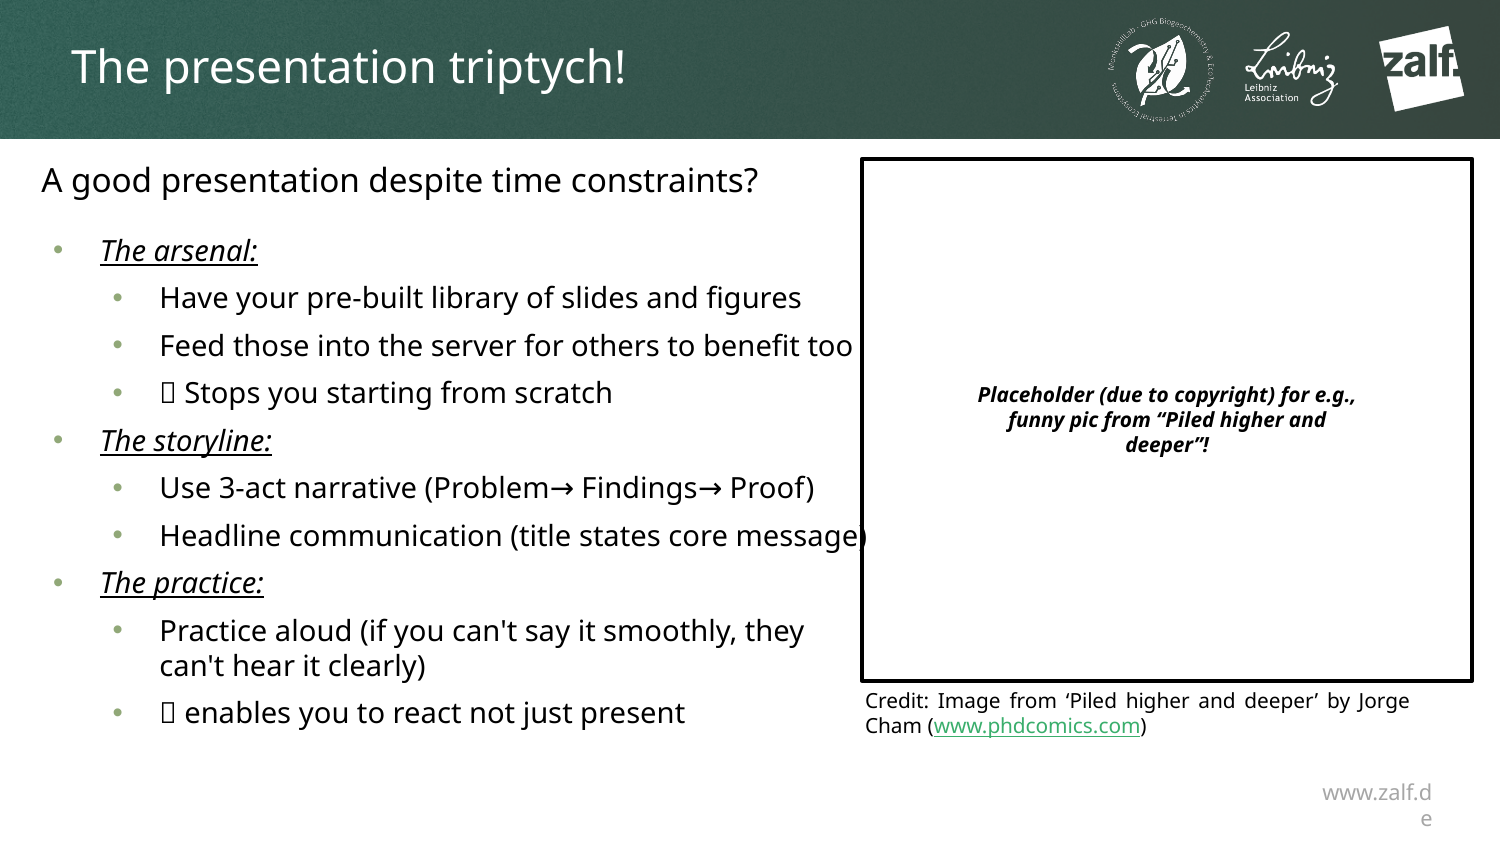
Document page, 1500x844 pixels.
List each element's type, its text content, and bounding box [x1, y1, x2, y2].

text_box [861, 158, 1473, 681]
list The presentation triptych! [71, 47, 1102, 94]
list A good presentation despite time constraints? [41, 158, 860, 231]
list The arsenal: Have your pre-built library of slides and figures Feed those into the server for others to benefit too  Stops you starting from scratch The storyline: Use 3-act narrative (Problem→ Findings→ Proof) Headline communication (title states core message) The practice: Practice aloud (if you can't say it smoothly, they can't hear it clearly)  enables you to react not just present [53, 232, 856, 304]
text_box Credit: Image from ‘Piled higher and deeper’ by Jorge Cham (www.phdcomics.com) [850, 680, 1425, 749]
picture [0, 0, 1500, 139]
